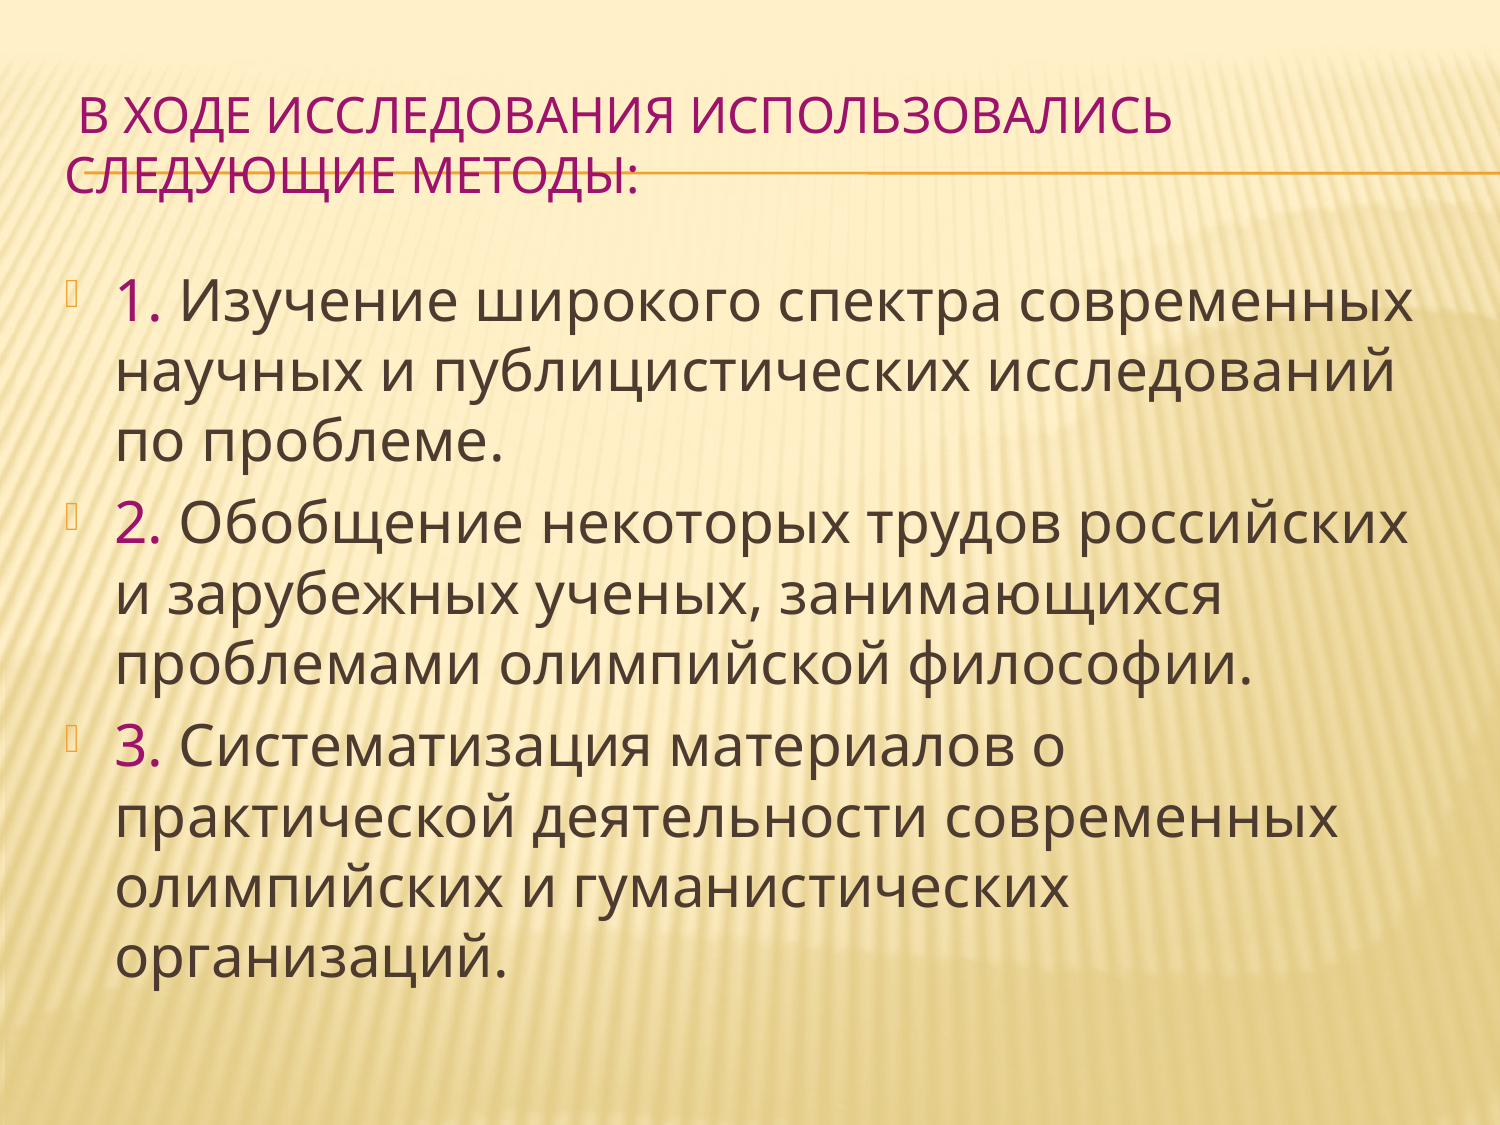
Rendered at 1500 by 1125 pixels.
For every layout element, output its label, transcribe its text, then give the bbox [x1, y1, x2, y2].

title В ходе исследования использовались следующие методы: [50, 75, 1475, 213]
list 1. Изучение широкого спектра современных научных и публицистических исследований по проблеме. 2. Обобщение некоторых трудов российских и зарубежных ученых, занимающихся проблемами олимпийской философии. 3. Систематизация материалов о практической деятельности современных олимпийских и гуманистических организаций. [50, 254, 1475, 998]
